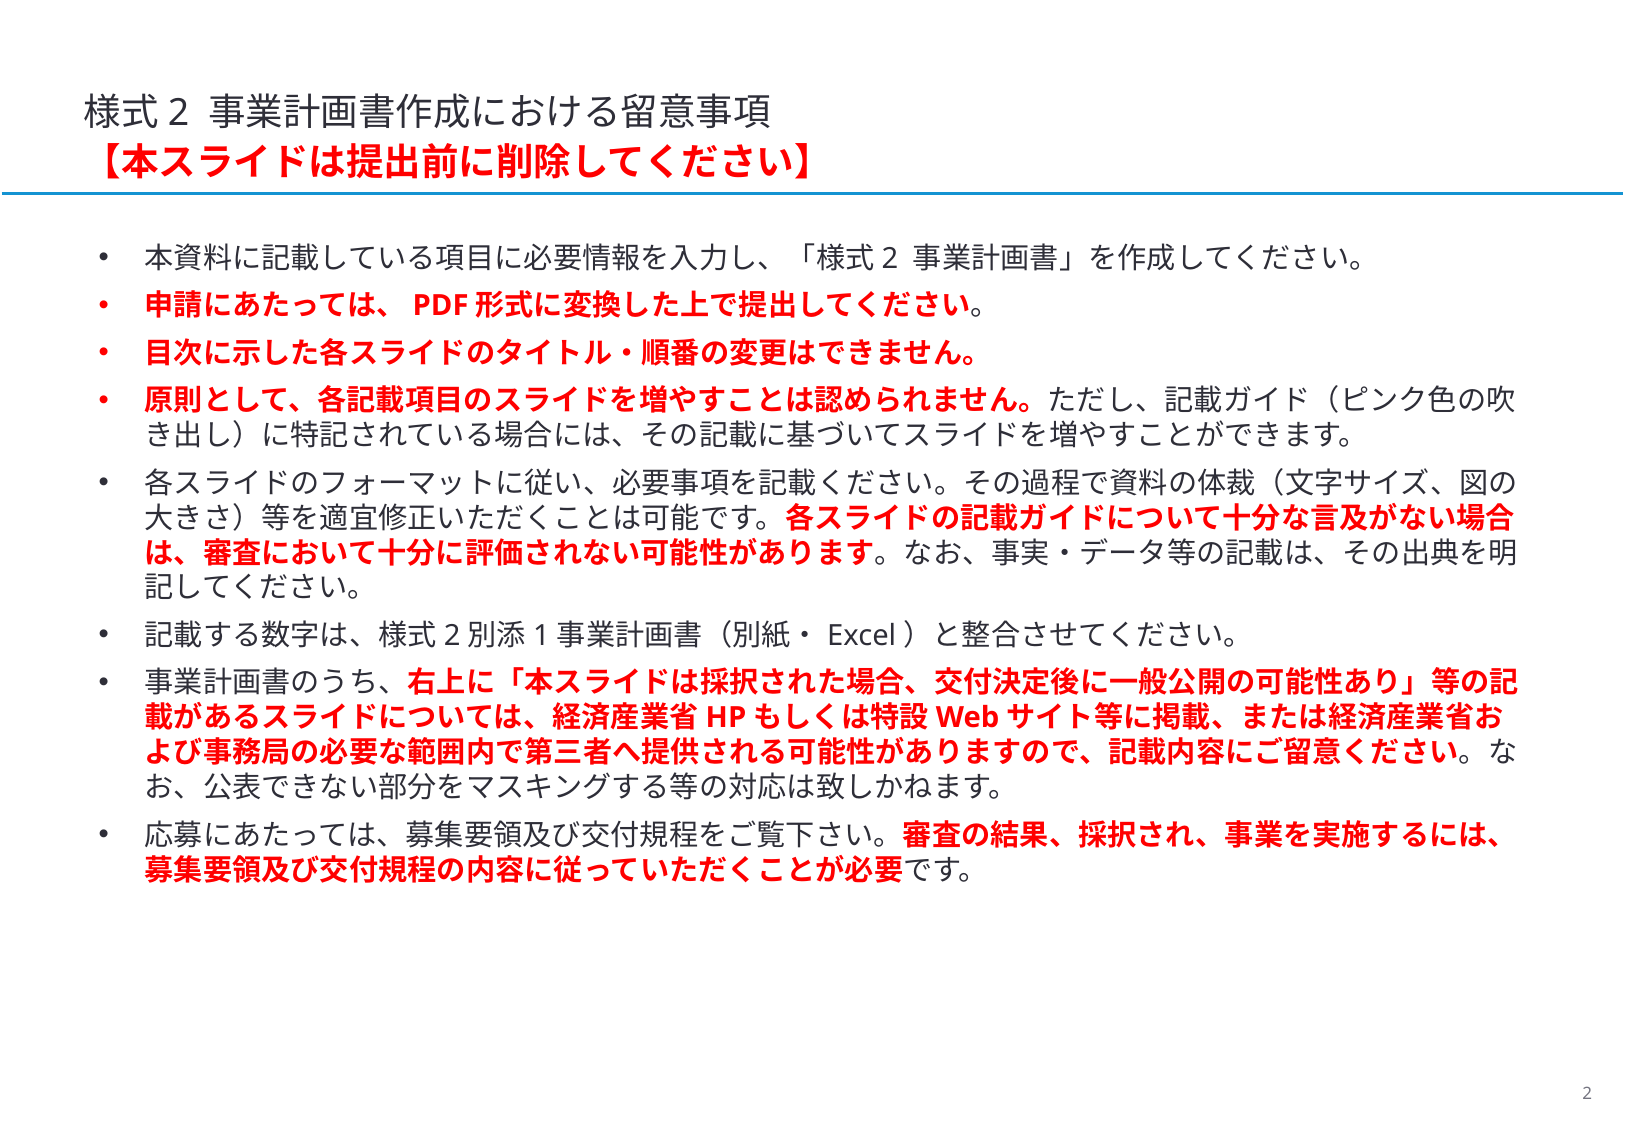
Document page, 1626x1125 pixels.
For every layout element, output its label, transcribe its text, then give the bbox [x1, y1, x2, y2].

list 様式2 事業計画書作成における留意事項 【本スライドは提出前に削除してください】 [84, 83, 1543, 183]
text_box 本資料に記載している項目に必要情報を入力し、「様式2 事業計画書」を作成してください。 申請にあたっては、PDF形式に変換した上で提出してください。 目次に示した各スライドのタイトル・順番の変更はできません。 原則として、各記載項目のスライドを増やすことは認められません。ただし、記載ガイド（ピンク色の吹き出し）に特記されている場合には、その記載に基づいてスライドを増やすことができます。 各スライドのフォーマットに従い、必要事項を記載ください。その過程で資料の体裁（文字サイズ、図の大きさ）等を適宜修正いただくことは可能です。各スライドの記載ガイドについて十分な言及がない場合は、審査において十分に評価されない可能性があります。なお、事実・データ等の記載は、その出典を明記してください。 記載する数字は、様式2別添1事業計画書（別紙・Excel）と整合させてください。 事業計画書のうち、右上に「本スライドは採択された場合、交付決定後に一般公開の可能性あり」等の記載があるスライドについては、経済産業省HPもしくは特設Webサイト等に掲載、または経済産業省および事務局の必要な範囲内で第三者へ提供される可能性がありますので、記載内容にご留意ください。なお、公表できない部分をマスキングする等の対応は致しかねます。 応募にあたっては、募集要領及び交付規程をご覧下さい。審査の結果、採択され、事業を実施するには、募集要領及び交付規程の内容に従っていただくことが必要です。 [84, 231, 1543, 1026]
